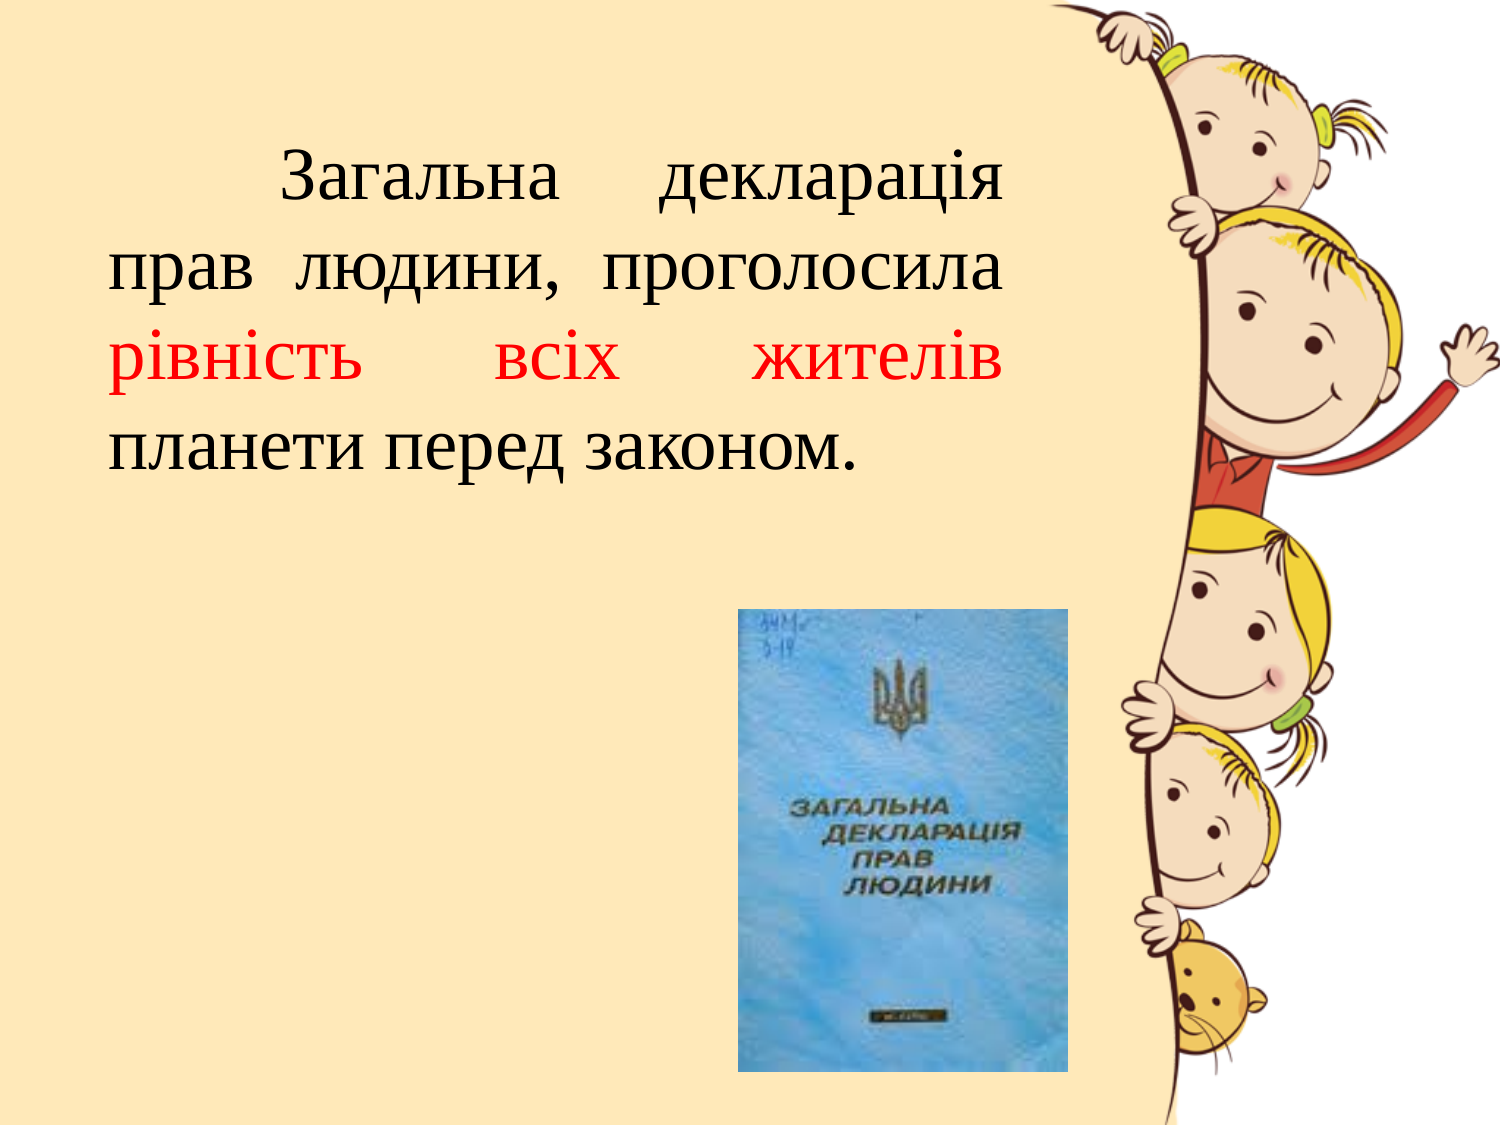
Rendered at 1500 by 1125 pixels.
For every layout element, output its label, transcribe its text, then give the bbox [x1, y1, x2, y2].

text_box Загальна декларація прав людини, проголосила рівність всіх жителів планети перед законом. [93, 117, 1020, 492]
picture [0, 0, 1500, 1125]
